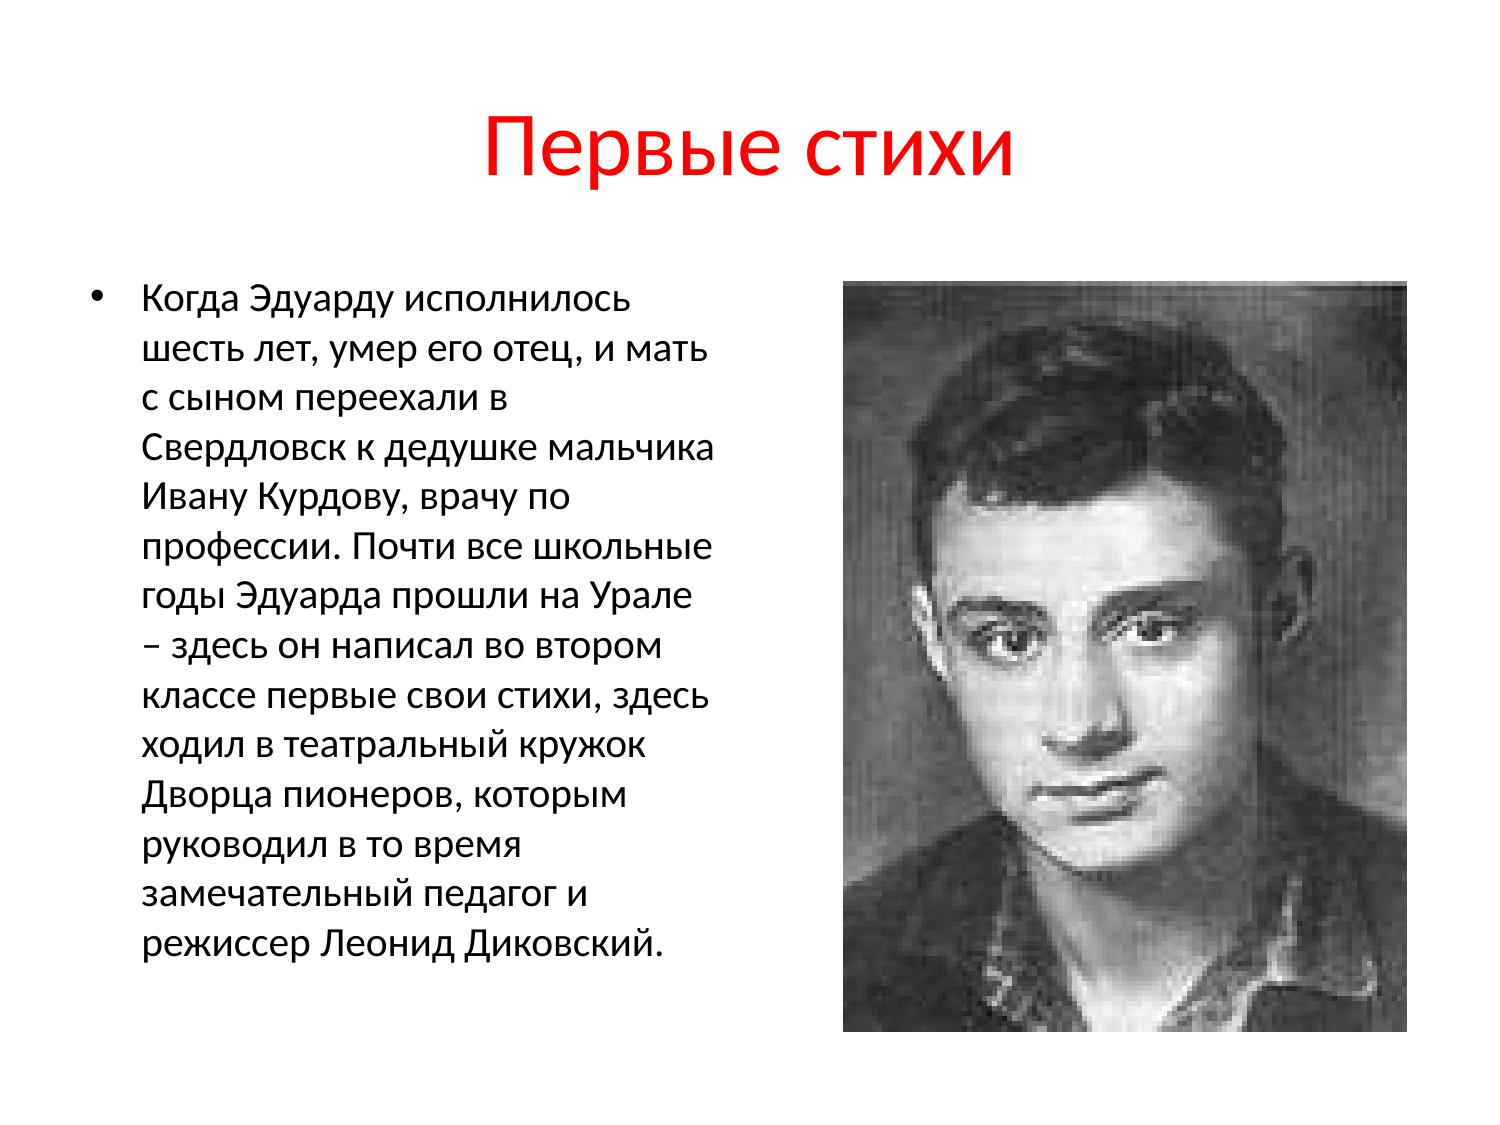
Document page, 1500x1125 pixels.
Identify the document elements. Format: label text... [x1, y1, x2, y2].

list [843, 280, 1407, 1032]
list Когда Эдуарду исполнилось шесть лет, умер его отец, и мать с сыном переехали в Свердловск к дедушке мальчика Ивану Курдову, врачу по профессии. Почти все школьные годы Эдуарда прошли на Урале – здесь он написал во втором классе первые свои стихи, здесь ходил в театральный кружок Дворца пионеров, которым руководил в то время замечательный педагог и режиссер Леонид Диковский. [75, 262, 738, 1005]
title Первые стихи [75, 45, 1425, 233]
